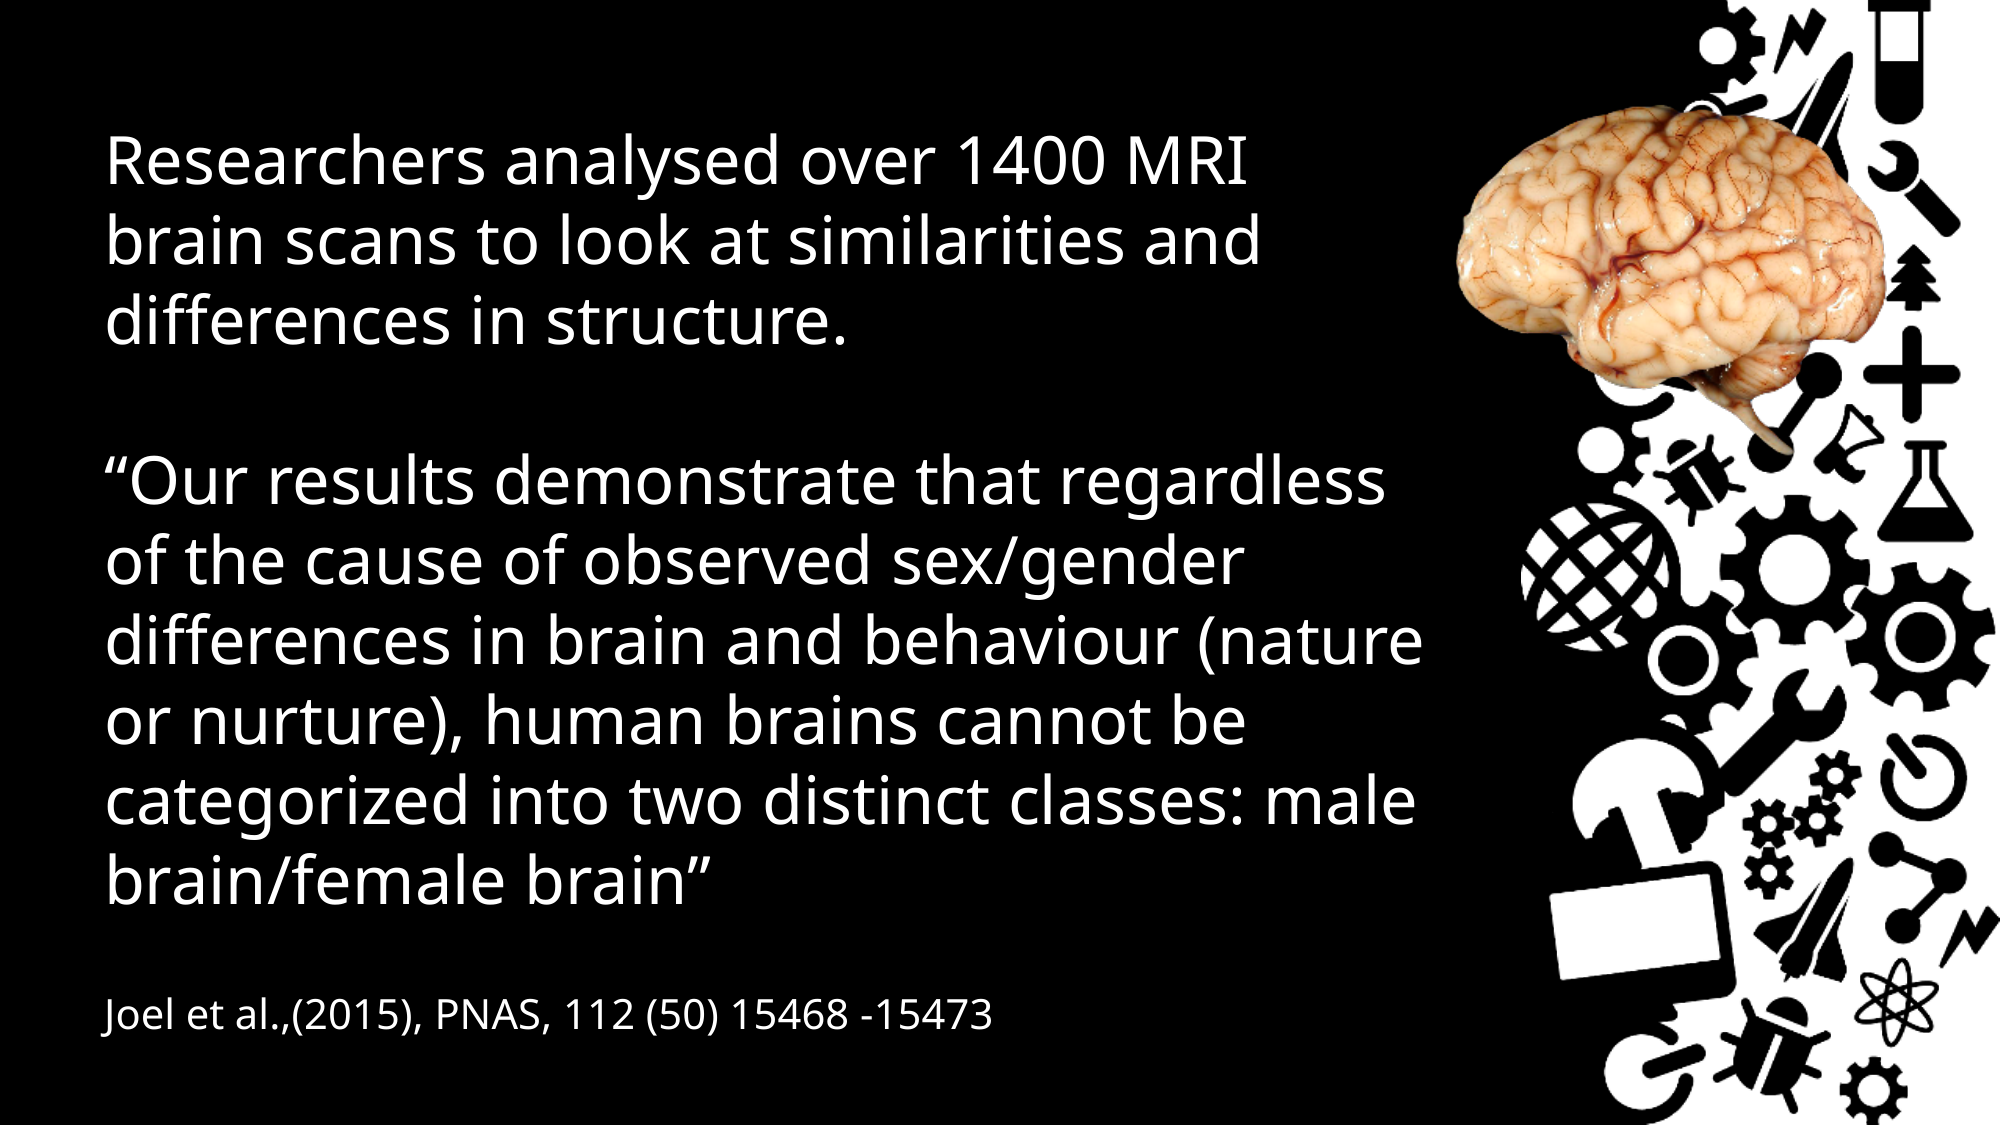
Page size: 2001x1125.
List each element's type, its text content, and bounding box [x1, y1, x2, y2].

picture [1444, 0, 2000, 1125]
text_box Researchers analysed over 1400 MRI brain scans to look at similarities and differences in structure. “Our results demonstrate that regardless of the cause of observed sex/gender differences in brain and behaviour (nature or nurture), human brains cannot be categorized into two distinct classes: male brain/female brain” Joel et al.,(2015), PNAS, 112 (50) 15468 -15473 [89, 110, 1445, 1045]
